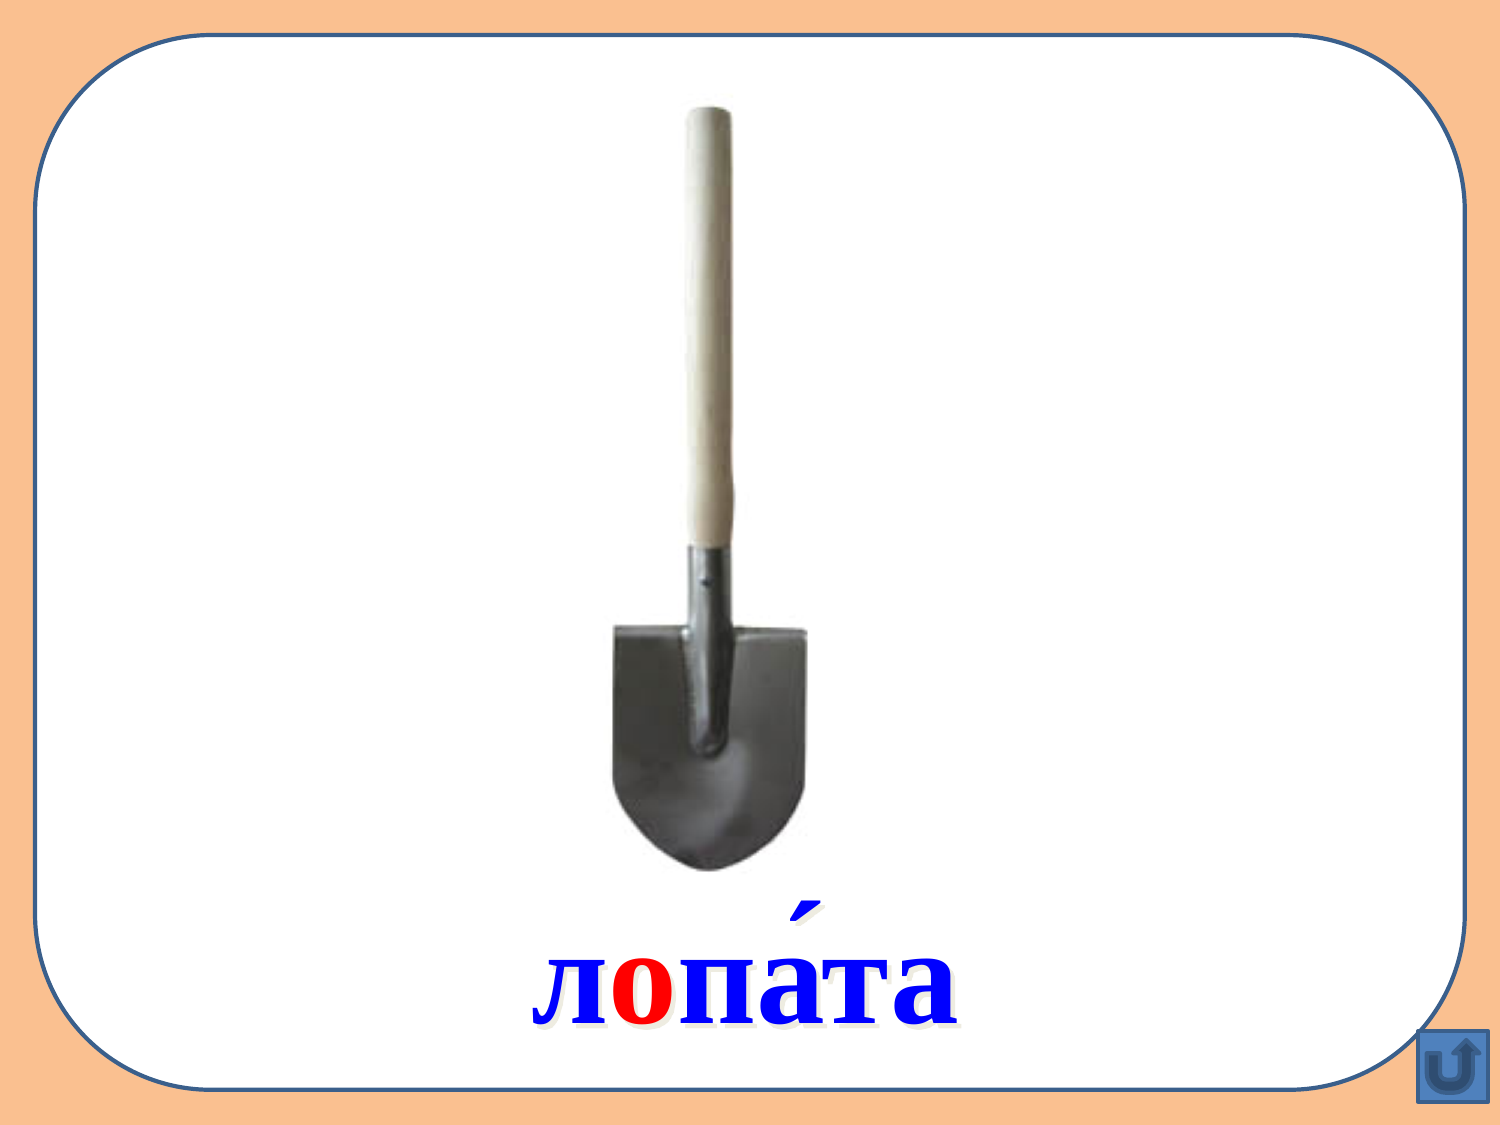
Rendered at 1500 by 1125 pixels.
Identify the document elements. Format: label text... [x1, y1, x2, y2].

text_box лопа́та [70, 878, 1421, 1067]
text_box [32, 32, 1467, 1029]
picture [276, 48, 1159, 878]
text_box [1416, 1029, 1490, 1104]
text_box [127, 1071, 1373, 1092]
